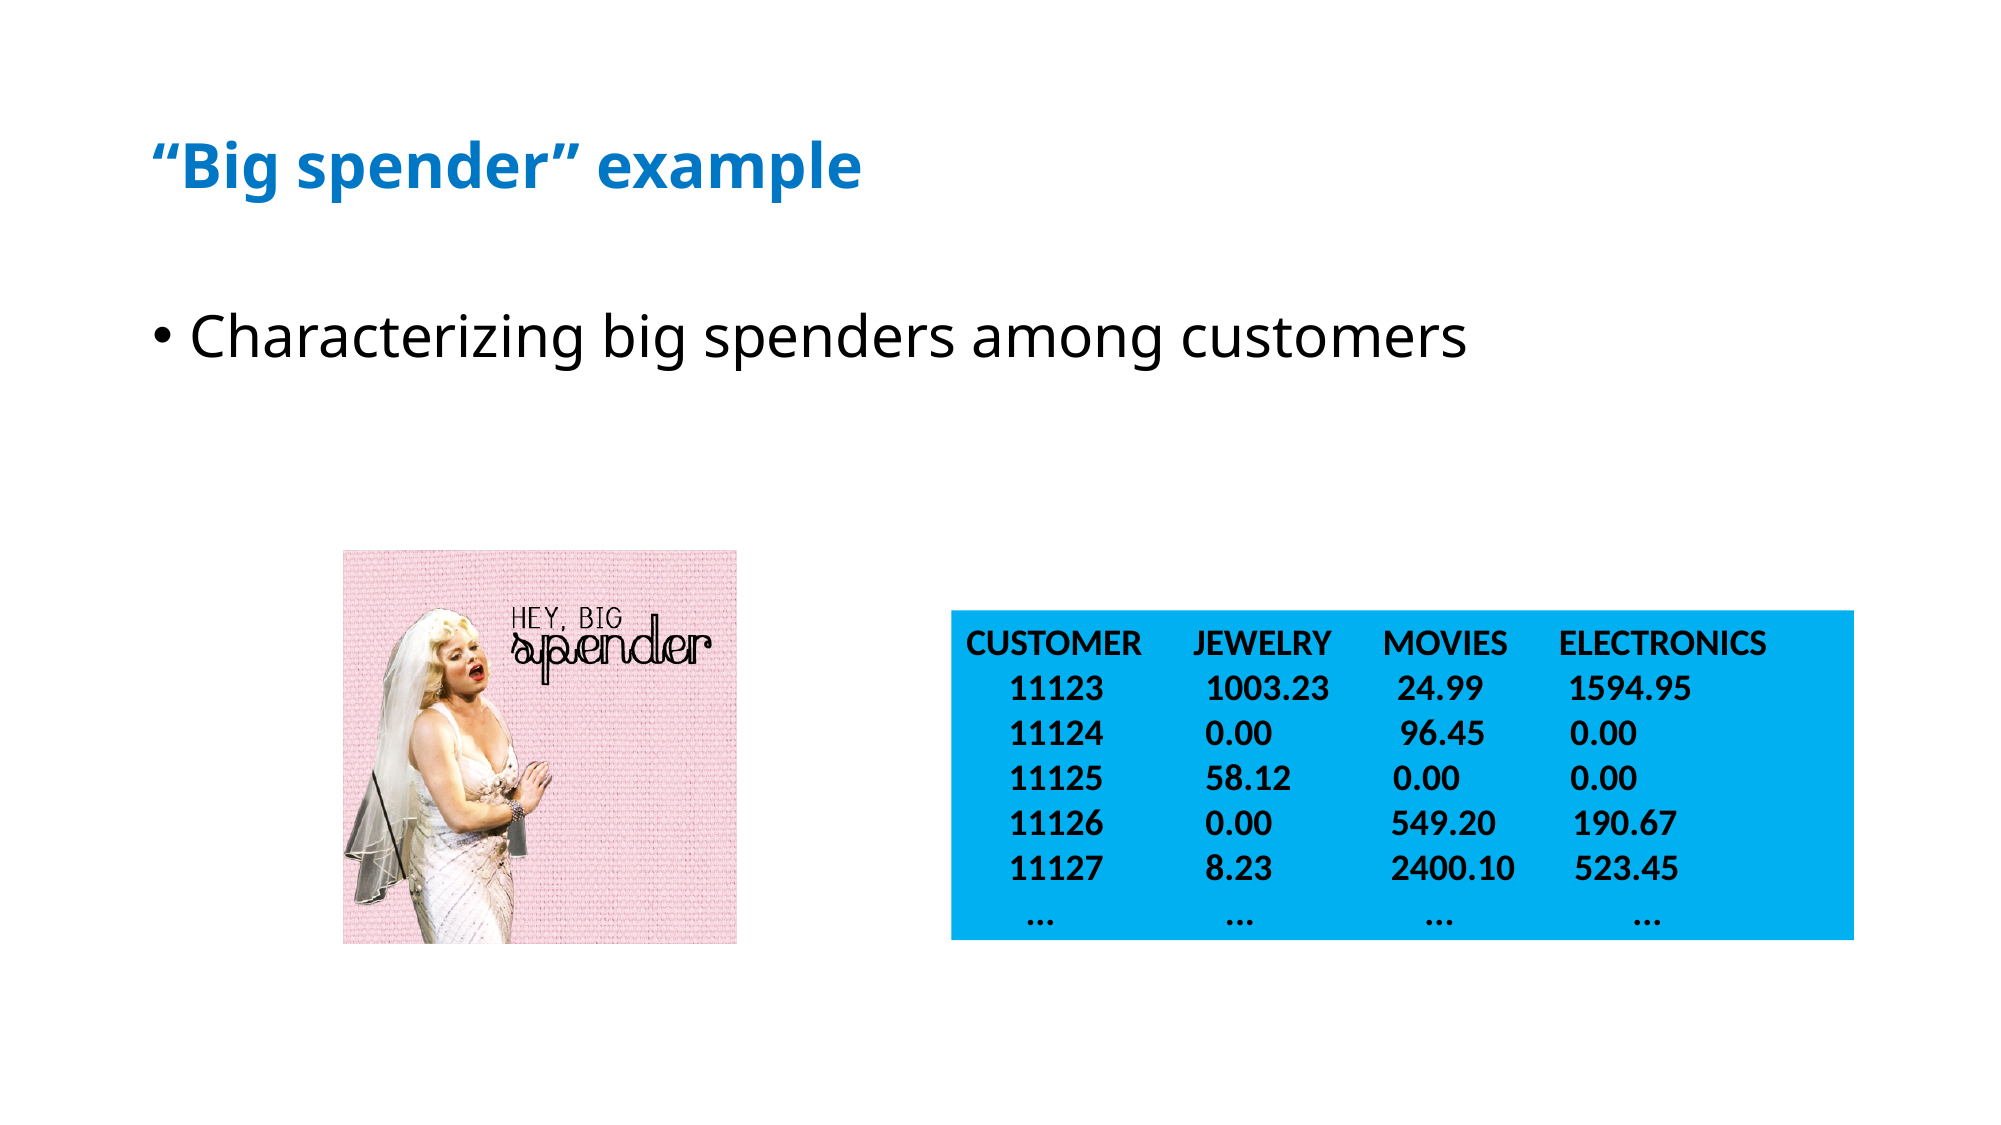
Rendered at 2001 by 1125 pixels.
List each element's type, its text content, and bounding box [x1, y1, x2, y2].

title “Big spender” example [137, 59, 1863, 278]
list Characterizing big spenders among customers [137, 299, 1863, 1014]
text_box CUSTOMER JEWELRY MOVIES ELECTRONICS 11123 1003.23 24.99 1594.95 11124 0.00 96.45 0.00 11125 58.12 0.00 0.00 11126 0.00 549.20 190.67 11127 8.23 2400.10 523.45 ... ... ... ... [951, 610, 1854, 941]
picture [343, 550, 737, 944]
